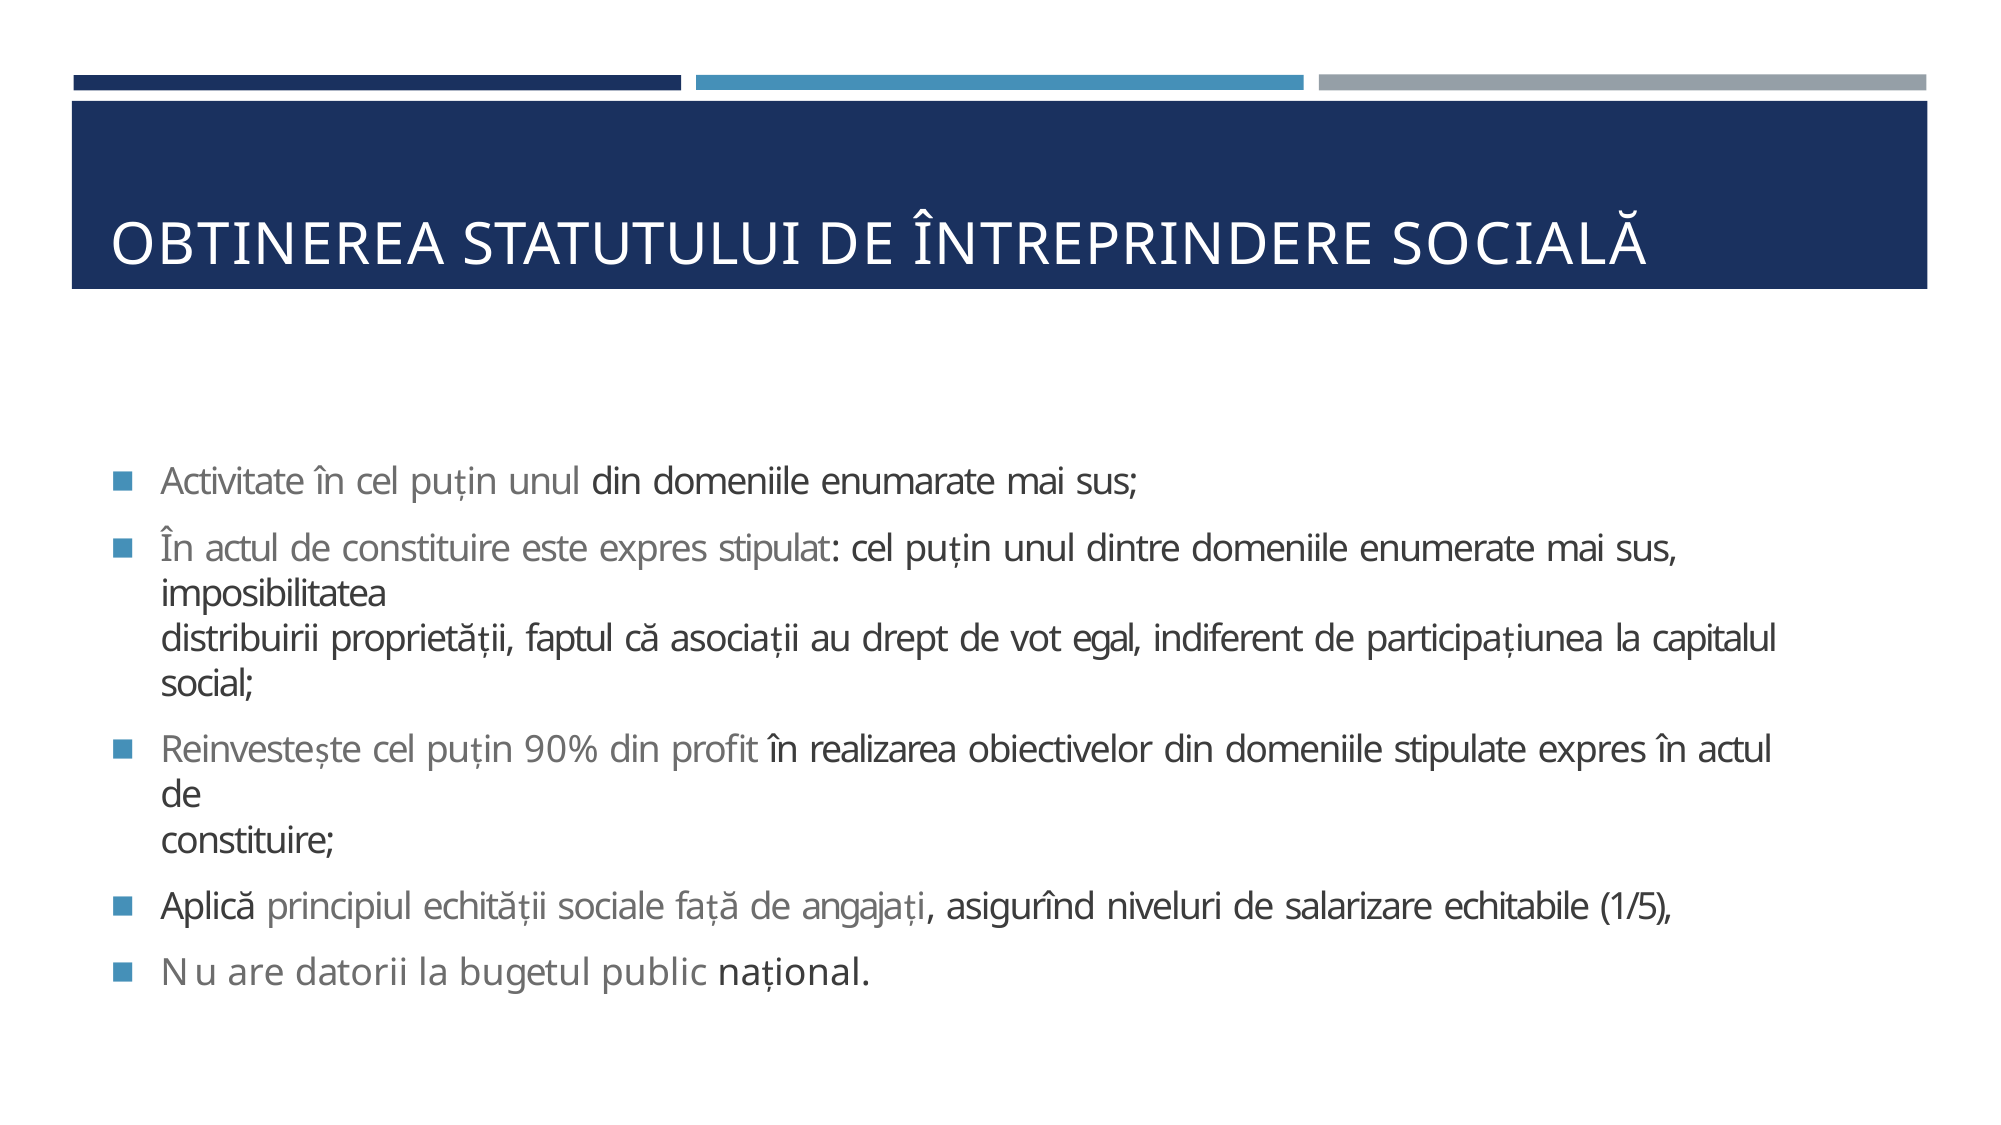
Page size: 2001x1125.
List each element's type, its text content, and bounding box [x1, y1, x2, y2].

title OBTINEREA STATUTULUI DE ÎNTREPRINDERE SOCIALĂ [71, 100, 1928, 289]
text_box Activitate în cel puțin unul din domeniile enumarate mai sus; În actul de constituire este expres stipulat: cel puțin unul dintre domeniile enumerate mai sus, imposibilitatea distribuirii proprietății, faptul că asociații au drept de vot egal, indiferent de participațiunea la capitalul social; Reinvestește cel puțin 90% din profit în realizarea obiectivelor din domeniile stipulate expres în actul de constituire; Aplică principiul echității sociale față de angajați, asigurînd niveluri de salarizare echitabile (1/5), Nu are datorii la bugetul public național. [108, 433, 1805, 994]
